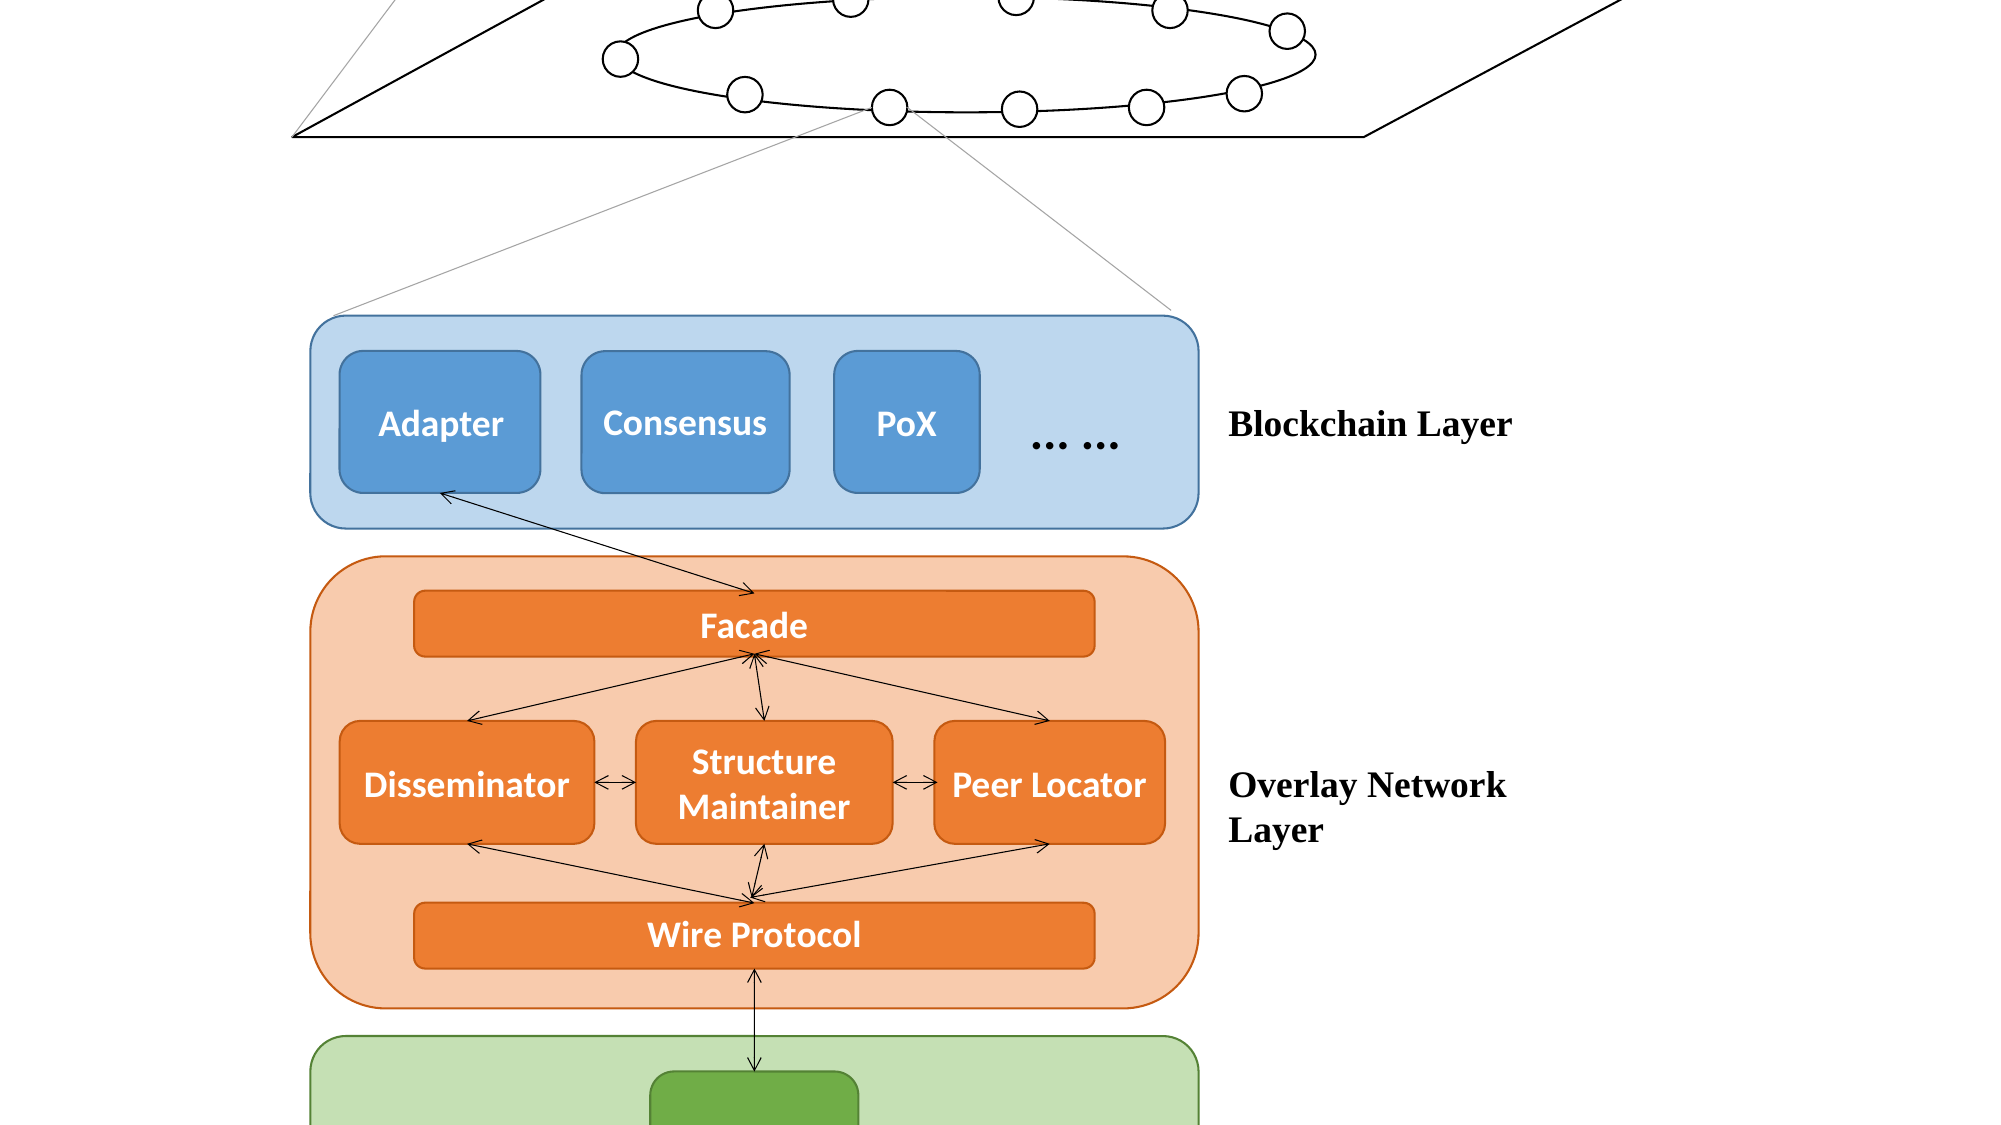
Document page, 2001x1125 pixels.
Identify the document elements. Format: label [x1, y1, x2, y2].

text_box [290, 0, 1666, 1125]
